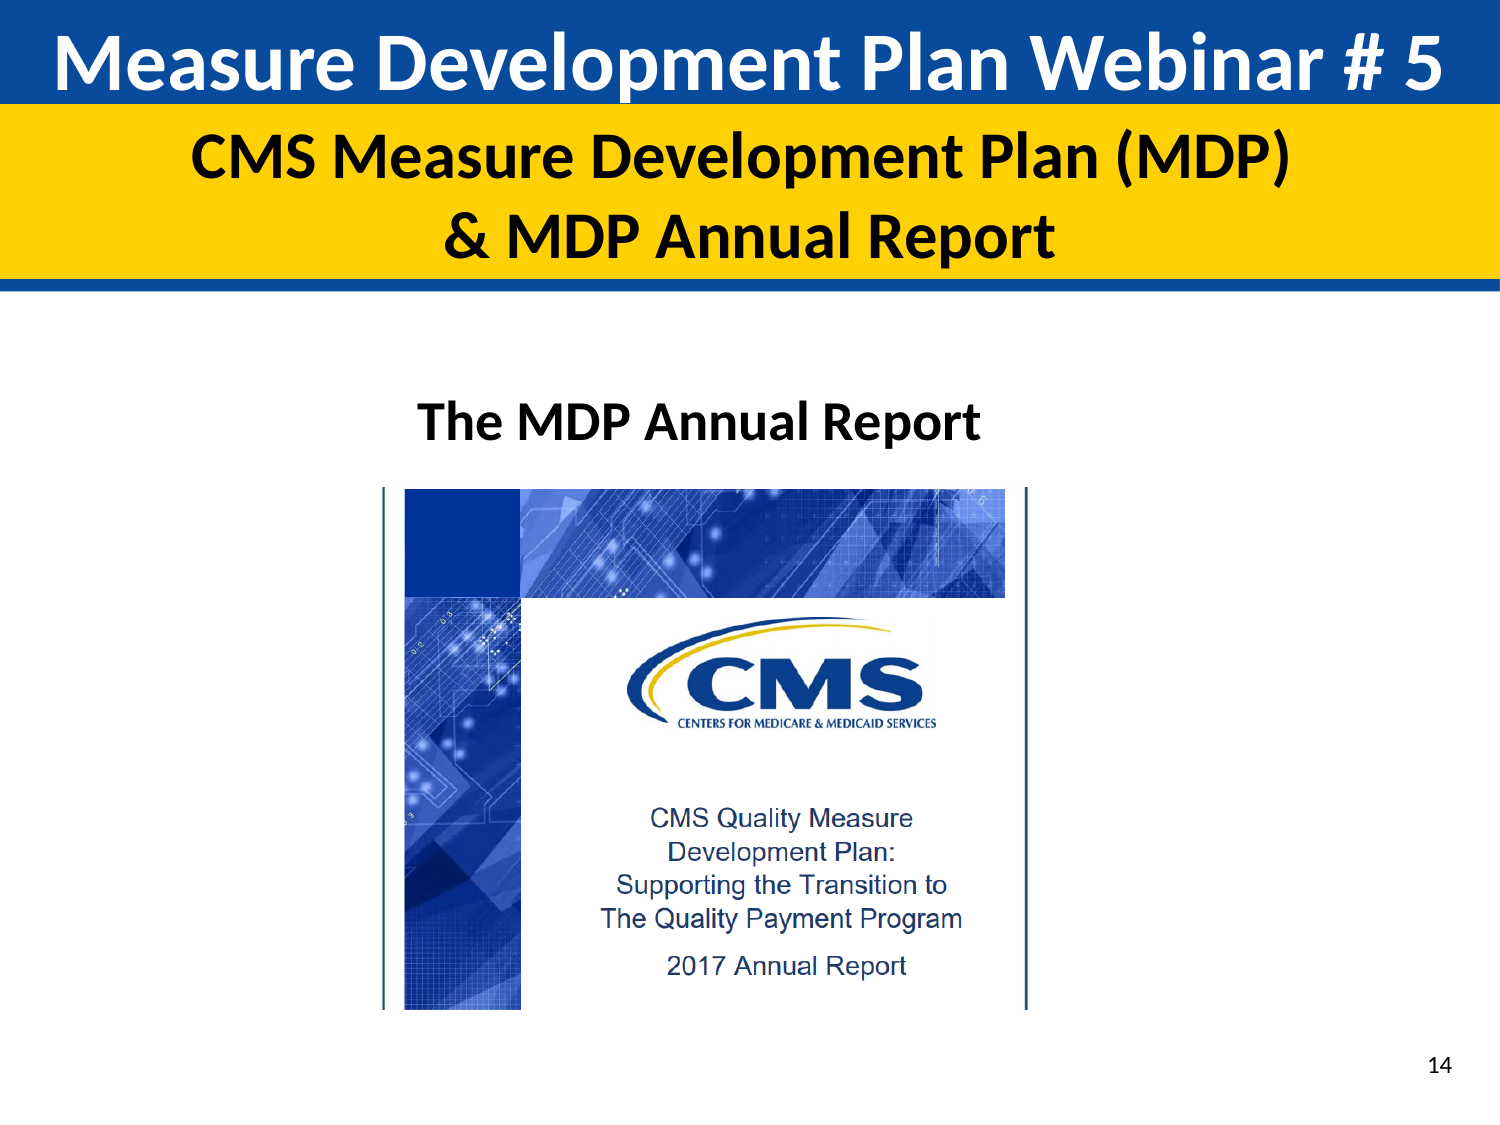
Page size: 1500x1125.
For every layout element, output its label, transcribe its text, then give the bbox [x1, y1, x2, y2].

text_box CMS Measure Development Plan (MDP) & MDP Annual Report [0, 117, 1500, 279]
text_box The MDP Annual Report [300, 377, 1100, 460]
picture [362, 487, 1038, 1011]
title Measure Development Plan Webinar # 5 [0, 0, 1500, 104]
